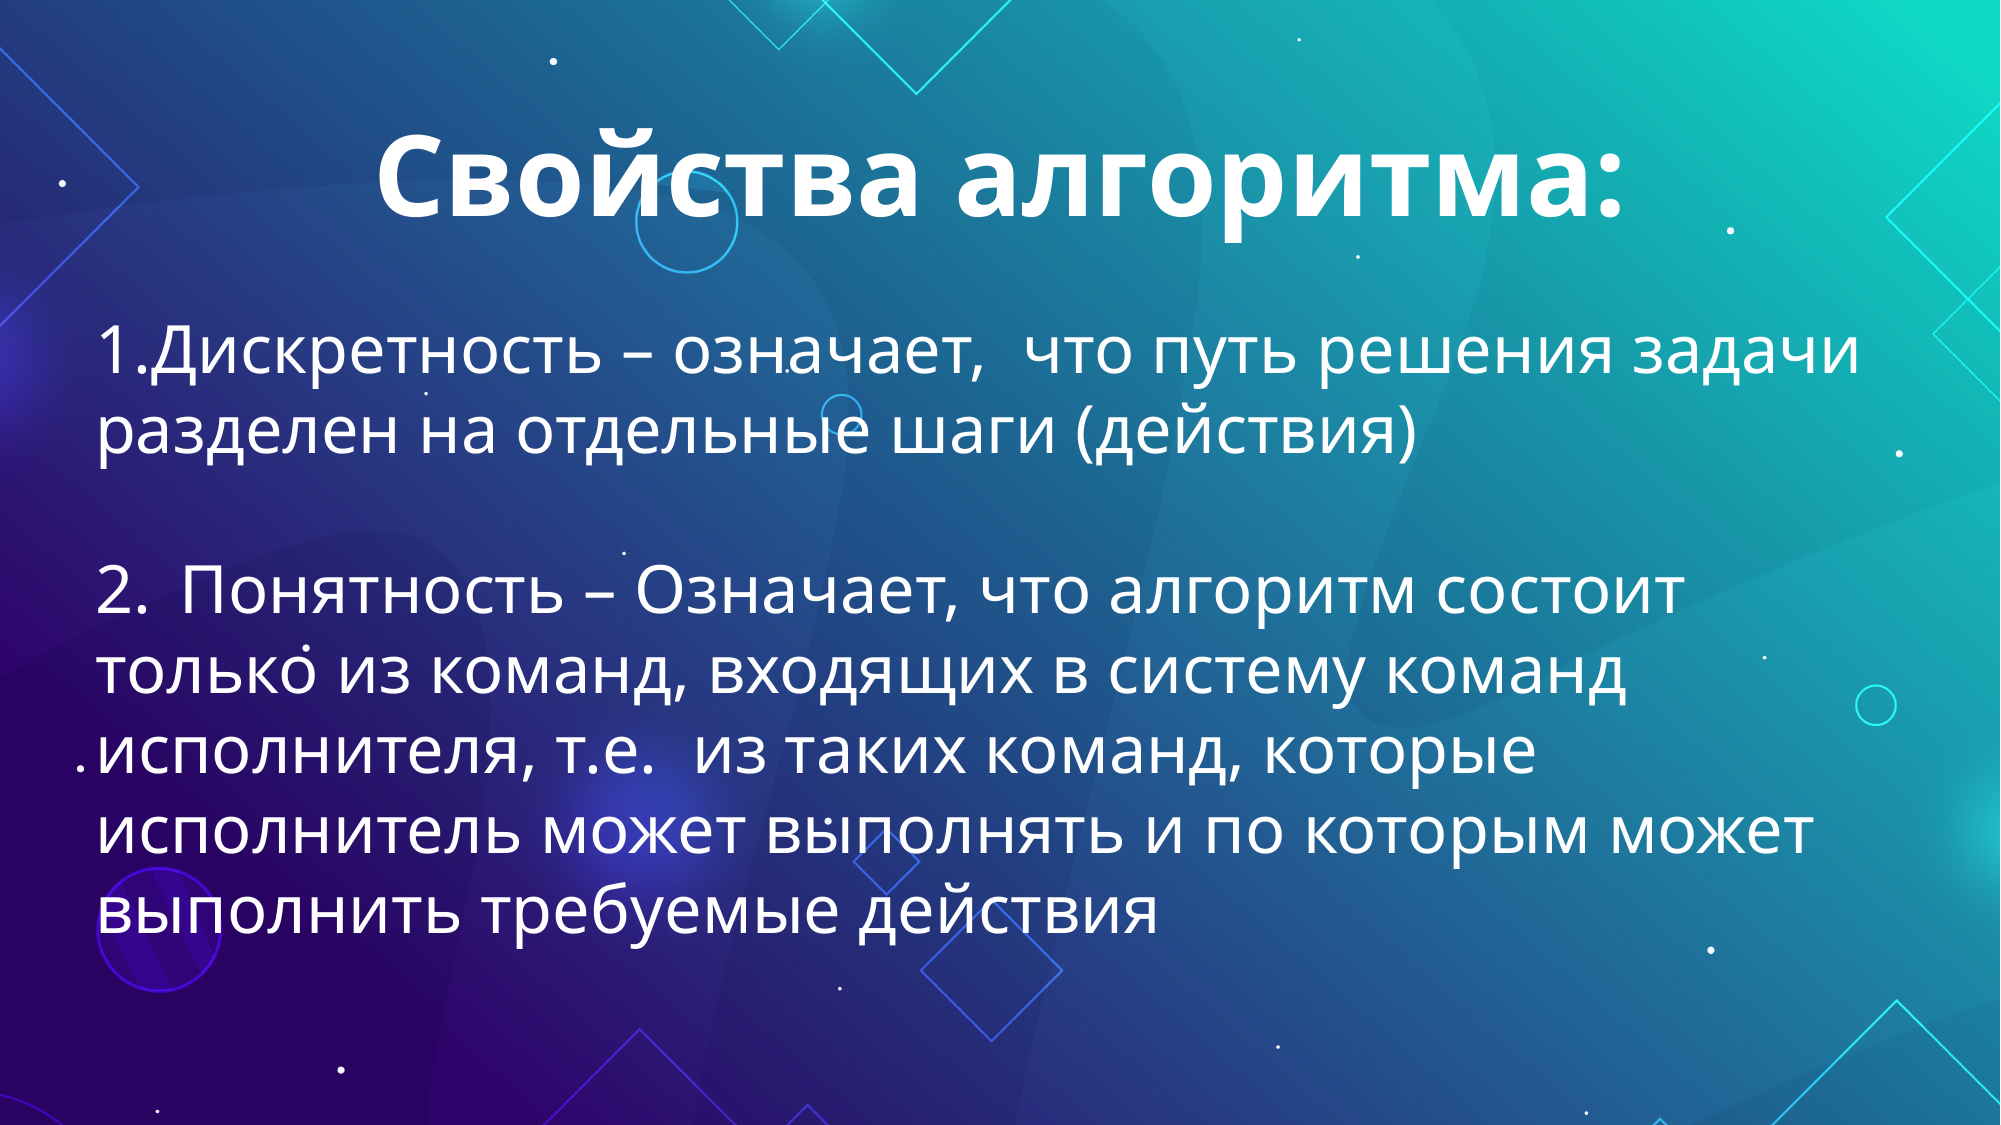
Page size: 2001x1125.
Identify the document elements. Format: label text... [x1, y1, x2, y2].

picture [0, 0, 2000, 1125]
title Свойства алгоритма: [137, 59, 1863, 299]
text_box Дискретность – означает, что путь решения задачи разделен на отдельные шаги (действия) Понятность – Означает, что алгоритм состоит только из команд, входящих в систему команд исполнителя, т.е. из таких команд, которые исполнитель может выполнять и по которым может выполнить требуемые действия [80, 299, 1944, 954]
